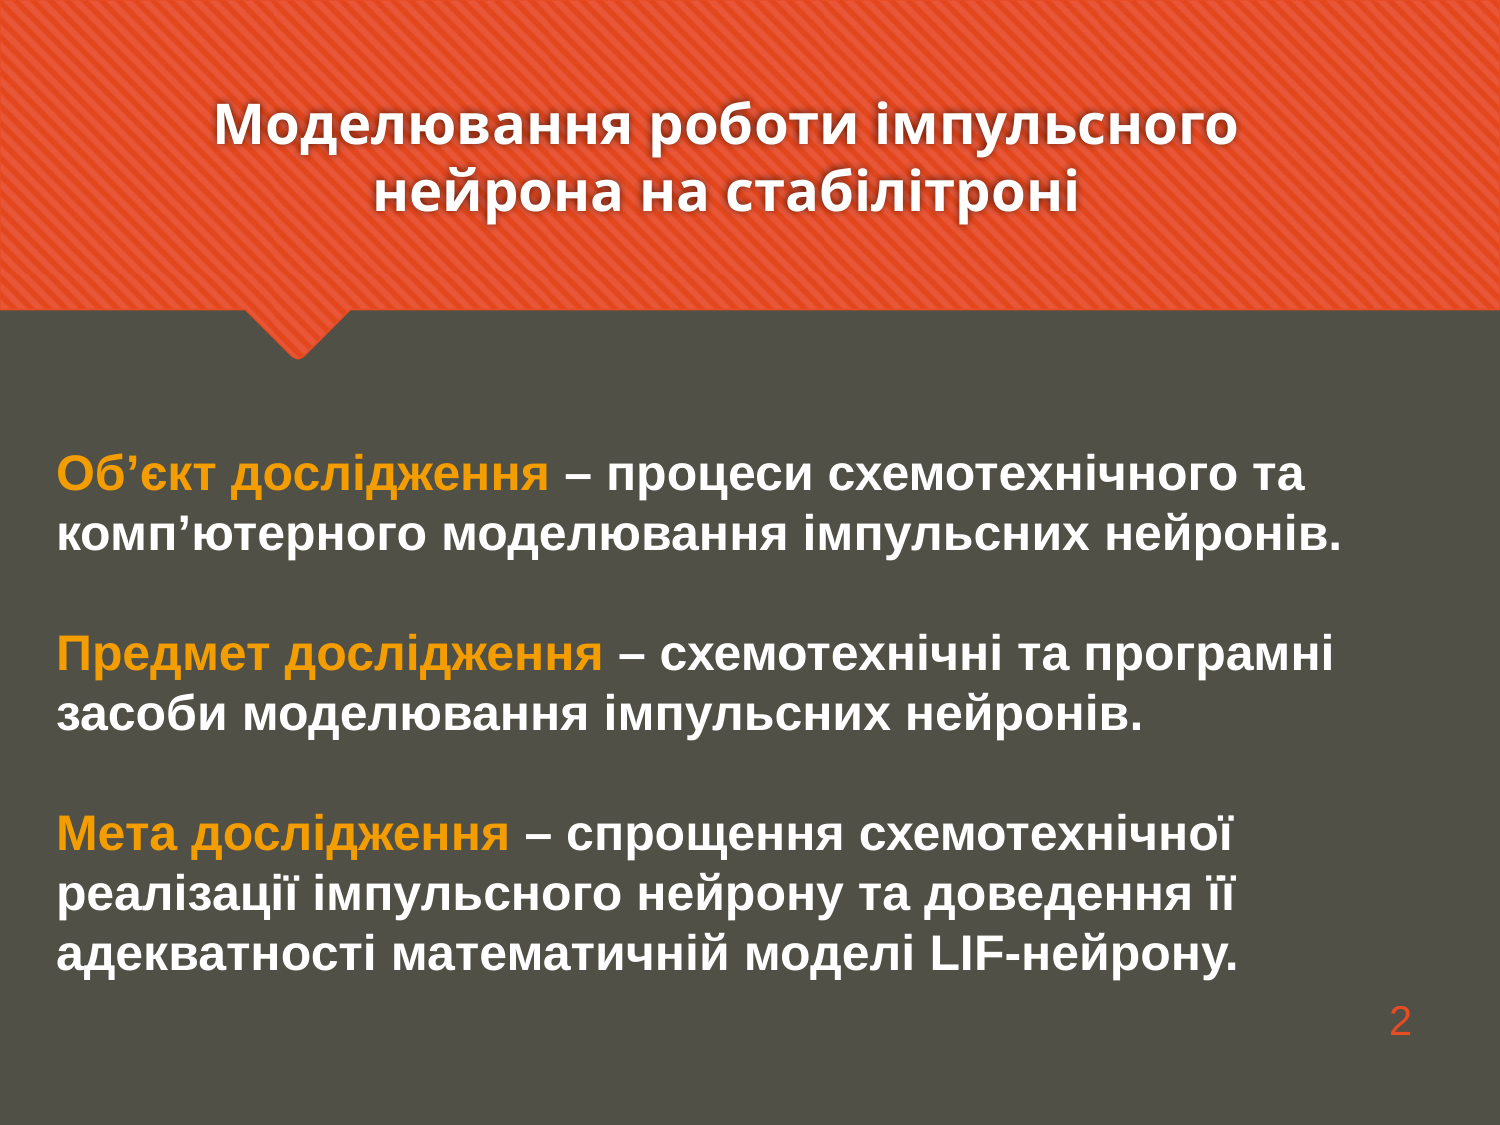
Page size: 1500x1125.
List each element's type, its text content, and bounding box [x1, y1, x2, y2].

text_box Об’єкт дослідження – процеси схемотехнічного та комп’ютерного моделювання імпульсних нейронів. Предмет дослідження – схемотехнічні та програмні засоби моделювання імпульсних нейронів. Мета дослідження – спрощення схемотехнічної реалізації імпульсного нейрону та доведення її адекватності математичній моделі LIF-нейрону. [41, 432, 1428, 988]
slide_number 2 [1296, 988, 1428, 1051]
title Моделювання роботи імпульсного нейрона на стабілітроні [66, 78, 1387, 231]
